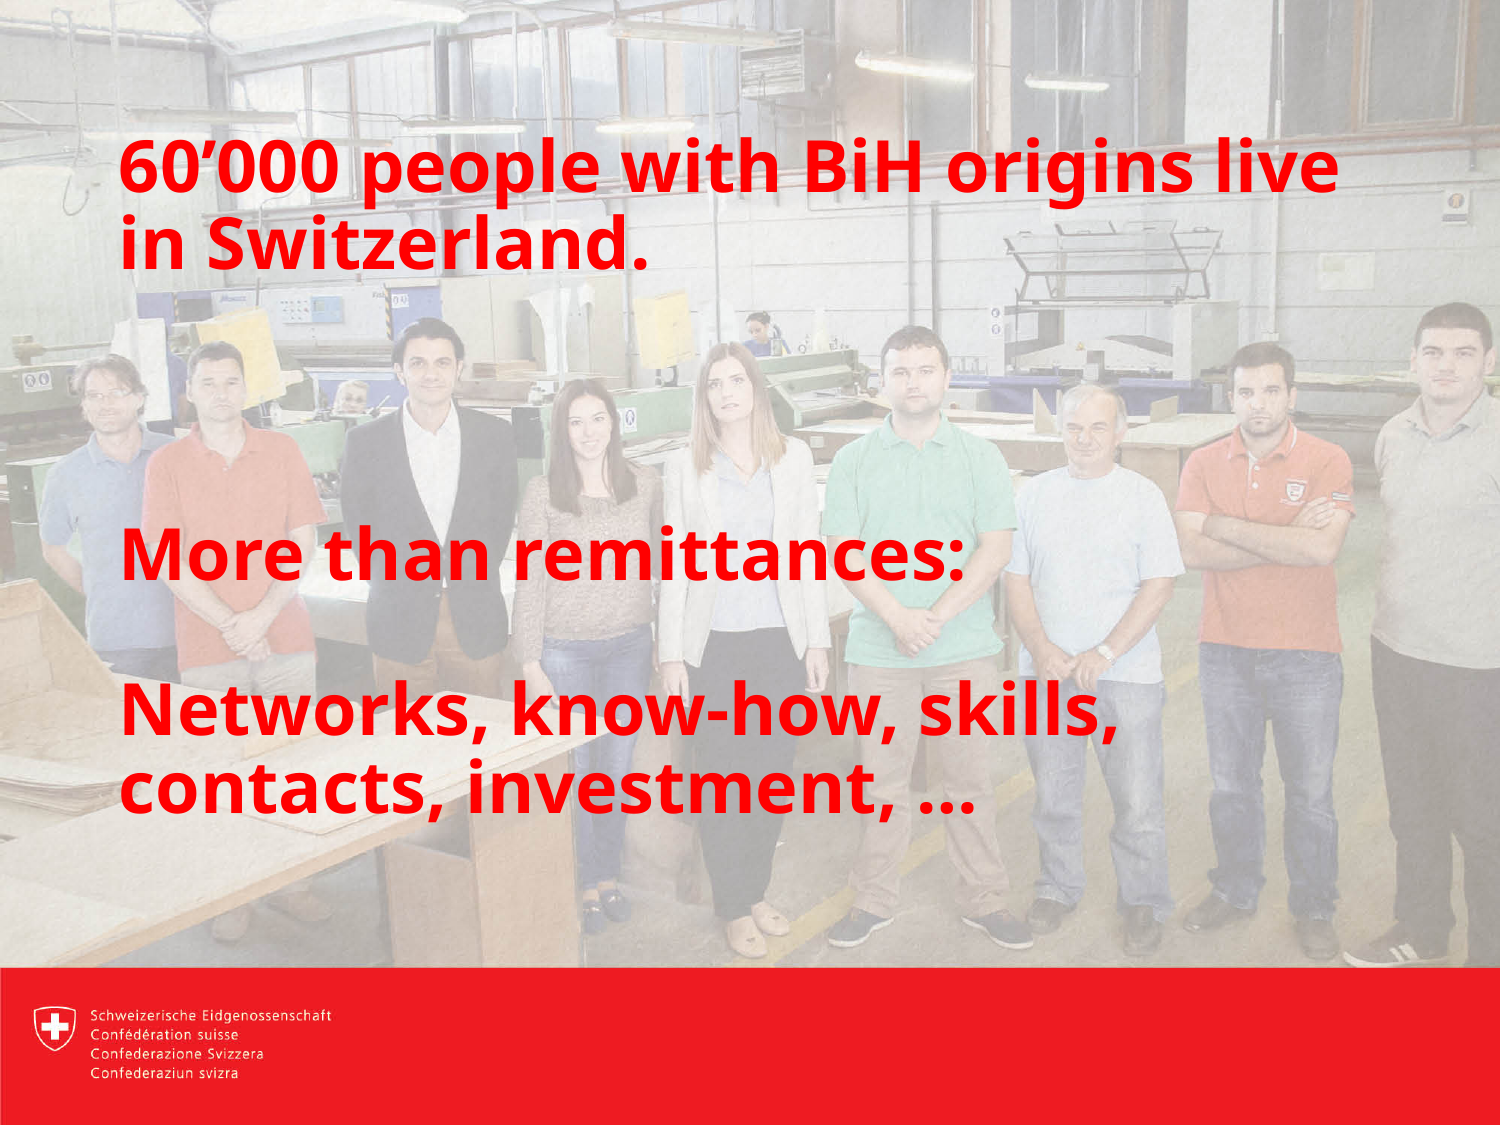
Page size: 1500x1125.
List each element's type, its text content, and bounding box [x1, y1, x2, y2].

title 60’000 people with BiH origins live in Switzerland. More than remittances: Networks, know-how, skills, contacts, investment, … [103, 120, 1388, 923]
picture [0, 0, 1500, 1125]
